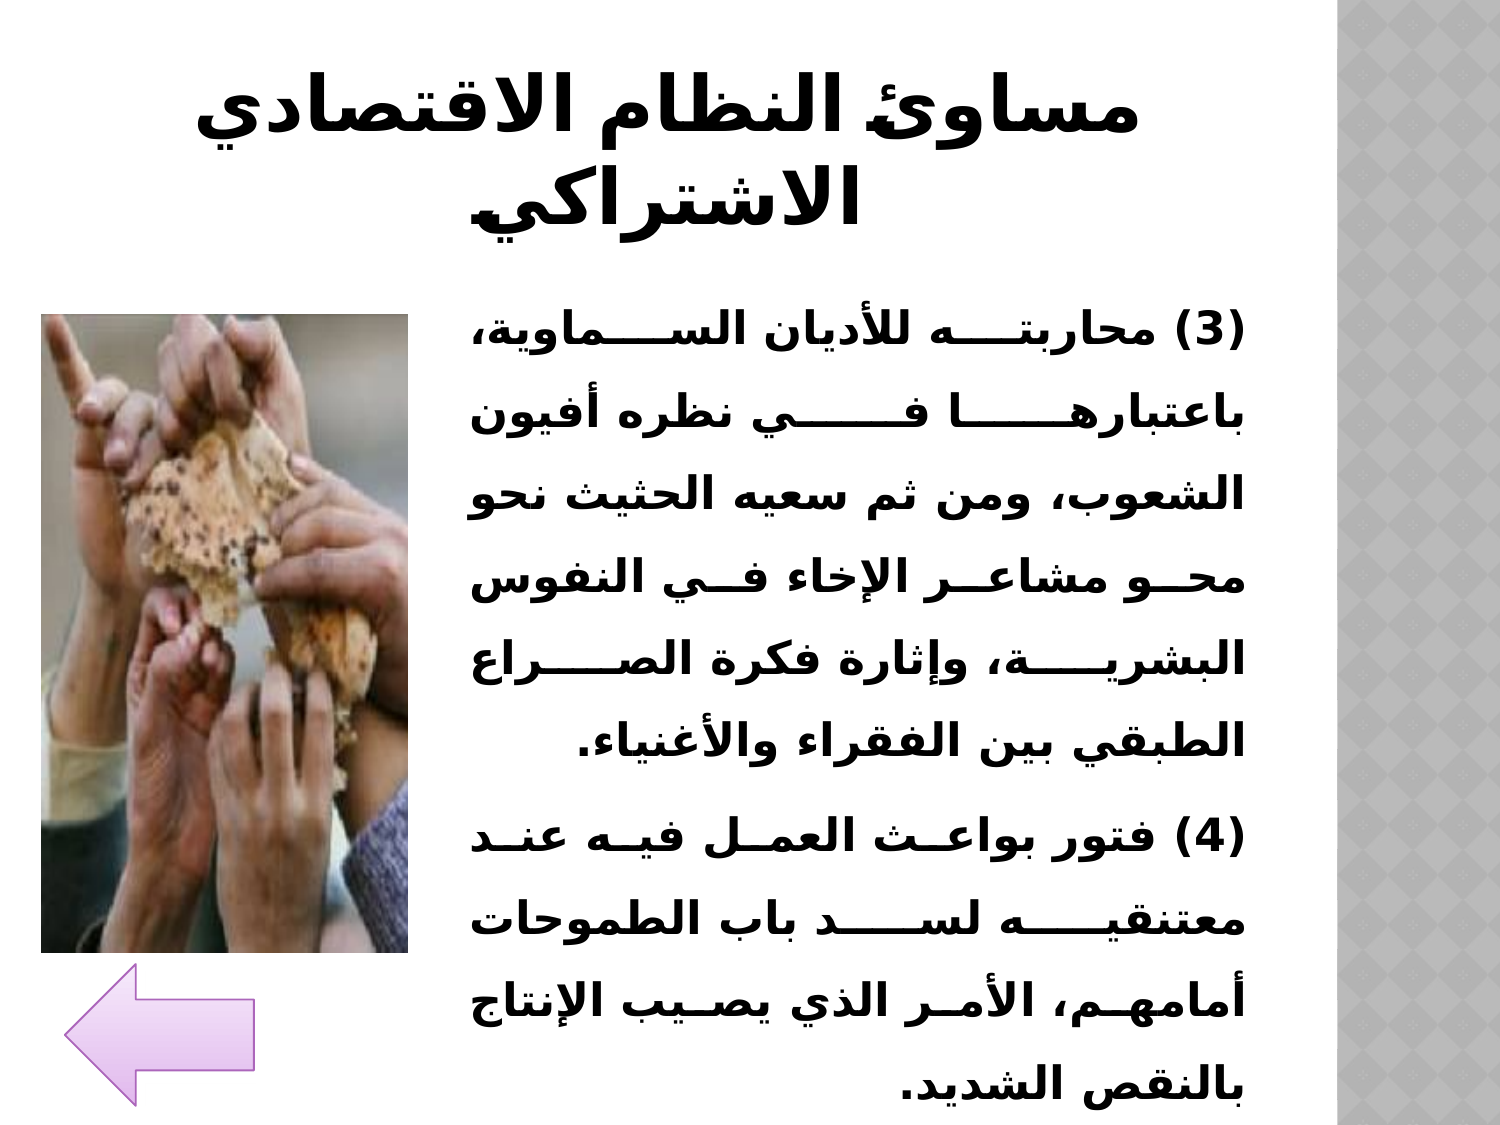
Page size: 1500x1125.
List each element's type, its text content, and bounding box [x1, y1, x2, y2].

title مساوئ النظام الاقتصادي الاشتراكي [75, 52, 1263, 240]
text_box [64, 963, 255, 1107]
list (3) محاربته للأديان السماوية، باعتبارها في نظره أفيون الشعوب، ومن ثم سعيه الحثيث نحو محو مشاعر الإخاء في النفوس البشرية، وإثارة فكرة الصراع الطبقي بين الفقراء والأغنياء. (4) فتور بواعث العمل فيه عند معتنقيه لسد باب الطموحات أمامهم، الأمر الذي يصيب الإنتاج بالنقص الشديد. [454, 264, 1263, 1125]
picture [40, 314, 408, 953]
